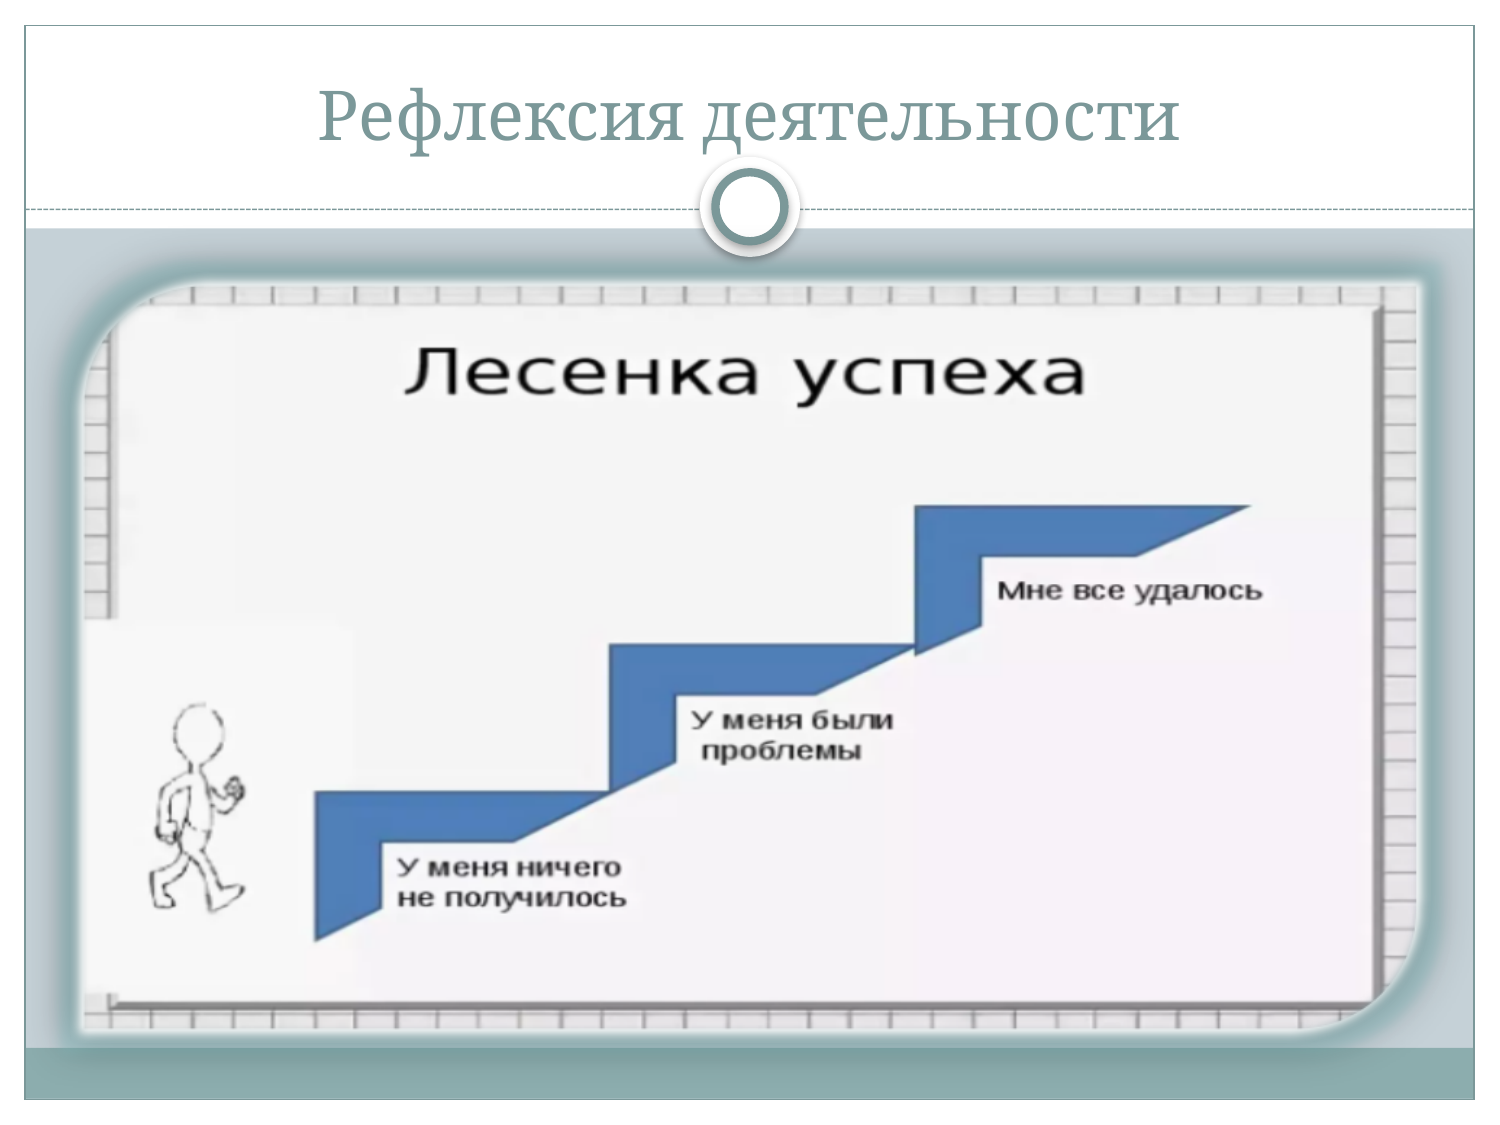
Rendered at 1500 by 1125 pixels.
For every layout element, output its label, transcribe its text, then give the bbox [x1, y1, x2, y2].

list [76, 278, 1424, 1036]
title Рефлексия деятельности [49, 37, 1450, 162]
